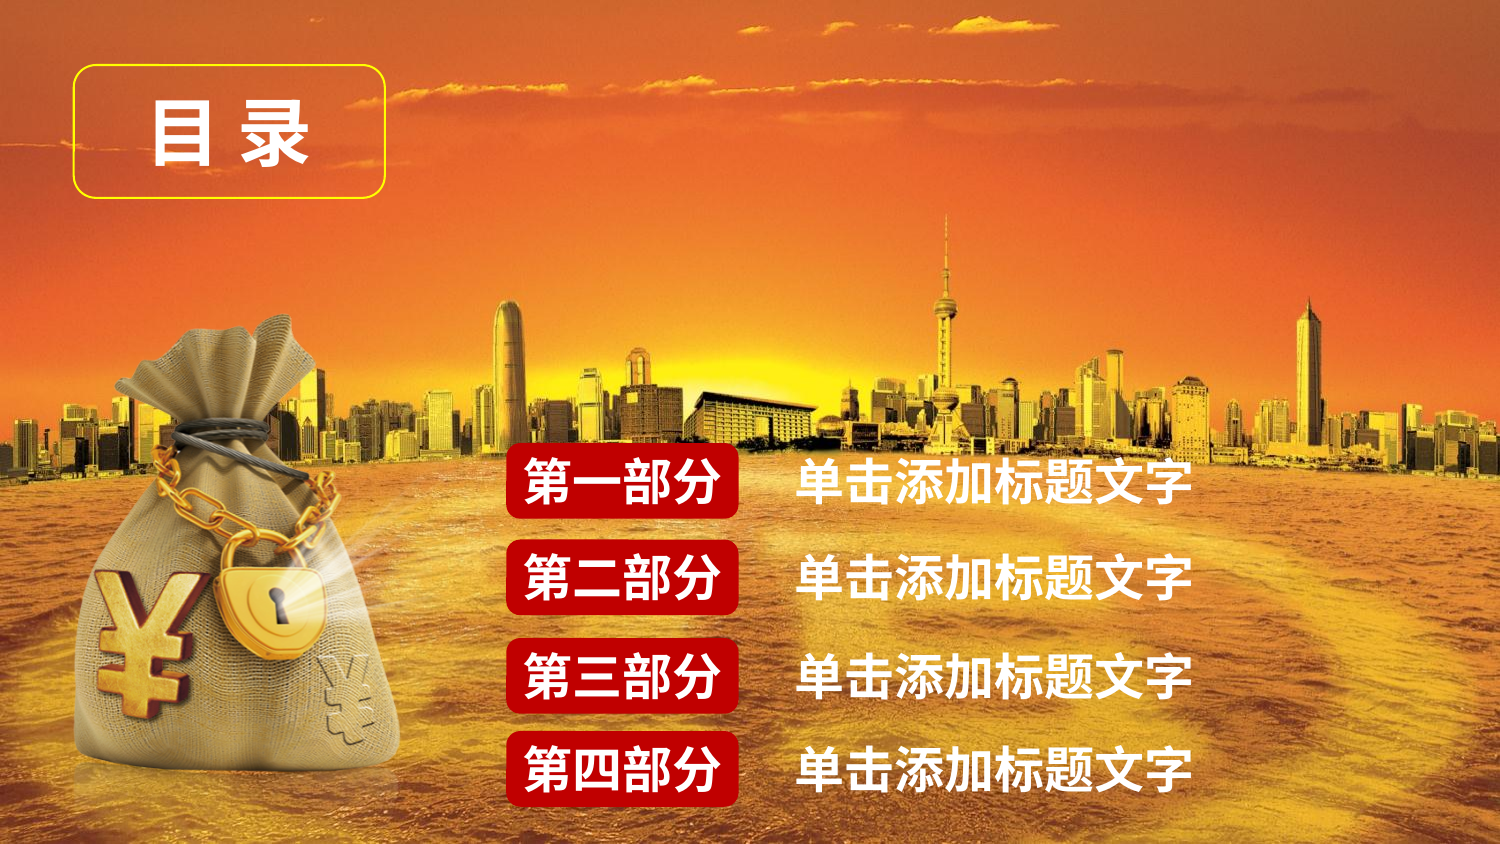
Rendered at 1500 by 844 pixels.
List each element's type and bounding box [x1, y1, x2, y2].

text_box [506, 731, 739, 807]
text_box [506, 539, 739, 616]
picture [0, 0, 1500, 844]
text_box [506, 638, 739, 714]
text_box [506, 443, 739, 519]
